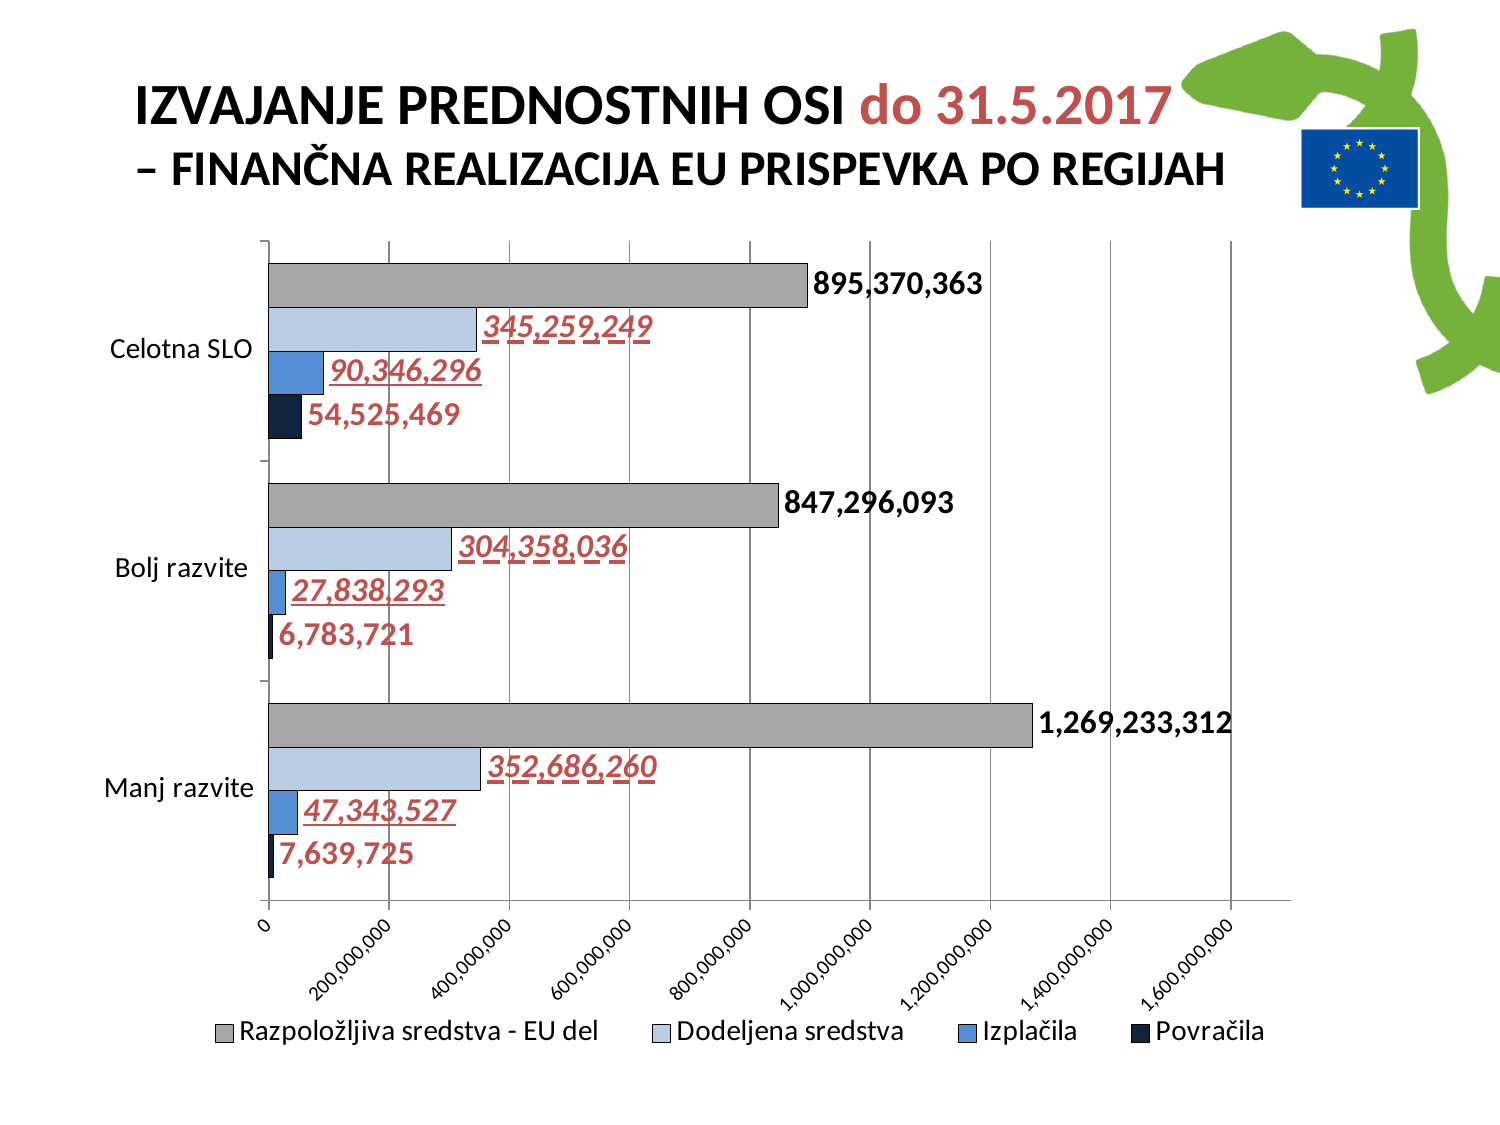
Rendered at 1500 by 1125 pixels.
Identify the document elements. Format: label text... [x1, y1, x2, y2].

chart [84, 219, 1368, 1116]
picture [1201, 75, 1500, 454]
text_box [0, 0, 1500, 75]
text_box IZVAJANJE PREDNOSTNIH OSI do 31.5.2017 – FINANČNA REALIZACIJA EU PRISPEVKA PO REGIJAH [120, 75, 1245, 204]
